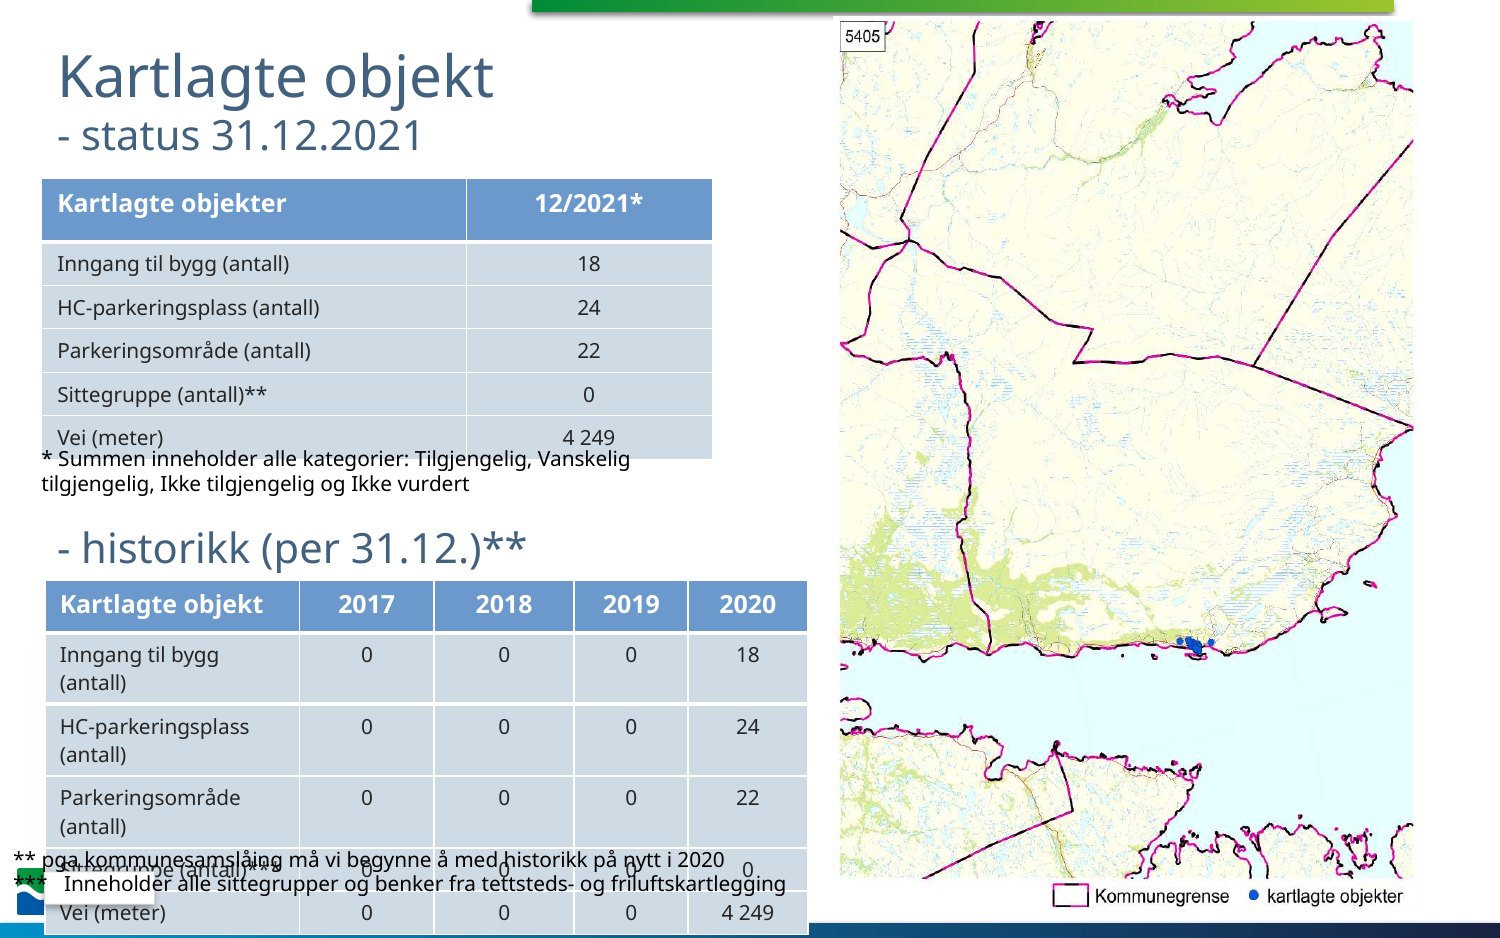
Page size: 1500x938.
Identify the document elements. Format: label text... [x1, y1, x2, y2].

table_cell 0 [575, 777, 687, 838]
table_cell Sittegruppe (antall)** [42, 373, 466, 415]
table_cell Parkeringsområde (antall) [42, 329, 466, 372]
text_box * Summen inneholder alle kategorier: Tilgjengelig, Vanskelig tilgjengelig, Ikke tilgjengelig og Ikke vurdert [26, 438, 711, 504]
text_box Kartlagte objekt - status 31.12.2021 [42, 24, 828, 167]
table_cell Parkeringsområde (antall) [46, 777, 299, 838]
table_cell 0 [300, 706, 433, 775]
table_cell HC-parkeringsplass (antall) [46, 706, 299, 775]
table_cell Inngang til bygg (antall) [46, 635, 299, 702]
table_header 2020 [689, 581, 807, 631]
table_cell 0 [300, 777, 433, 838]
table_cell 0 [575, 635, 687, 702]
text_box - historikk (per 31.12.)** [42, 496, 828, 580]
table_cell 0 [435, 635, 573, 702]
table_cell 0 [435, 706, 573, 775]
table_cell 24 [467, 286, 712, 328]
table_header 2019 [575, 581, 687, 631]
table_cell 0 [575, 904, 687, 934]
table_header 2017 [300, 581, 433, 631]
table_cell 0 [435, 777, 573, 838]
table_cell 22 [689, 777, 807, 847]
table_header 2018 [435, 581, 573, 631]
table_cell 24 [689, 706, 807, 775]
table_cell 18 [467, 244, 712, 285]
table_cell 0 [467, 373, 712, 415]
table_cell 0 [300, 904, 433, 934]
table_header 12/2021* [467, 179, 712, 240]
table_cell 0 [300, 635, 433, 702]
table_cell Inngang til bygg (antall) [42, 244, 466, 285]
table_cell 4 249 [467, 416, 712, 459]
picture [833, 16, 1419, 913]
table_cell HC-parkeringsplass (antall) [42, 286, 466, 328]
table_cell 4 249 [689, 892, 807, 934]
table_cell Vei (meter) [42, 416, 466, 438]
table_cell Vei (meter) [46, 904, 299, 934]
table_header Kartlagte objekt [46, 581, 299, 631]
table_header Kartlagte objekter [42, 179, 466, 240]
text_box ** pga kommunesamslåing må vi begynne å med historikk på nytt i 2020 *** Inneholder alle sittegrupper og benker fra tettsteds- og friluftskartlegging [0, 838, 802, 904]
table_cell 0 [575, 706, 687, 775]
table_cell 0 [435, 904, 573, 934]
table_cell 22 [467, 329, 712, 372]
table_cell 18 [689, 635, 807, 702]
table_cell 0 [802, 849, 807, 890]
